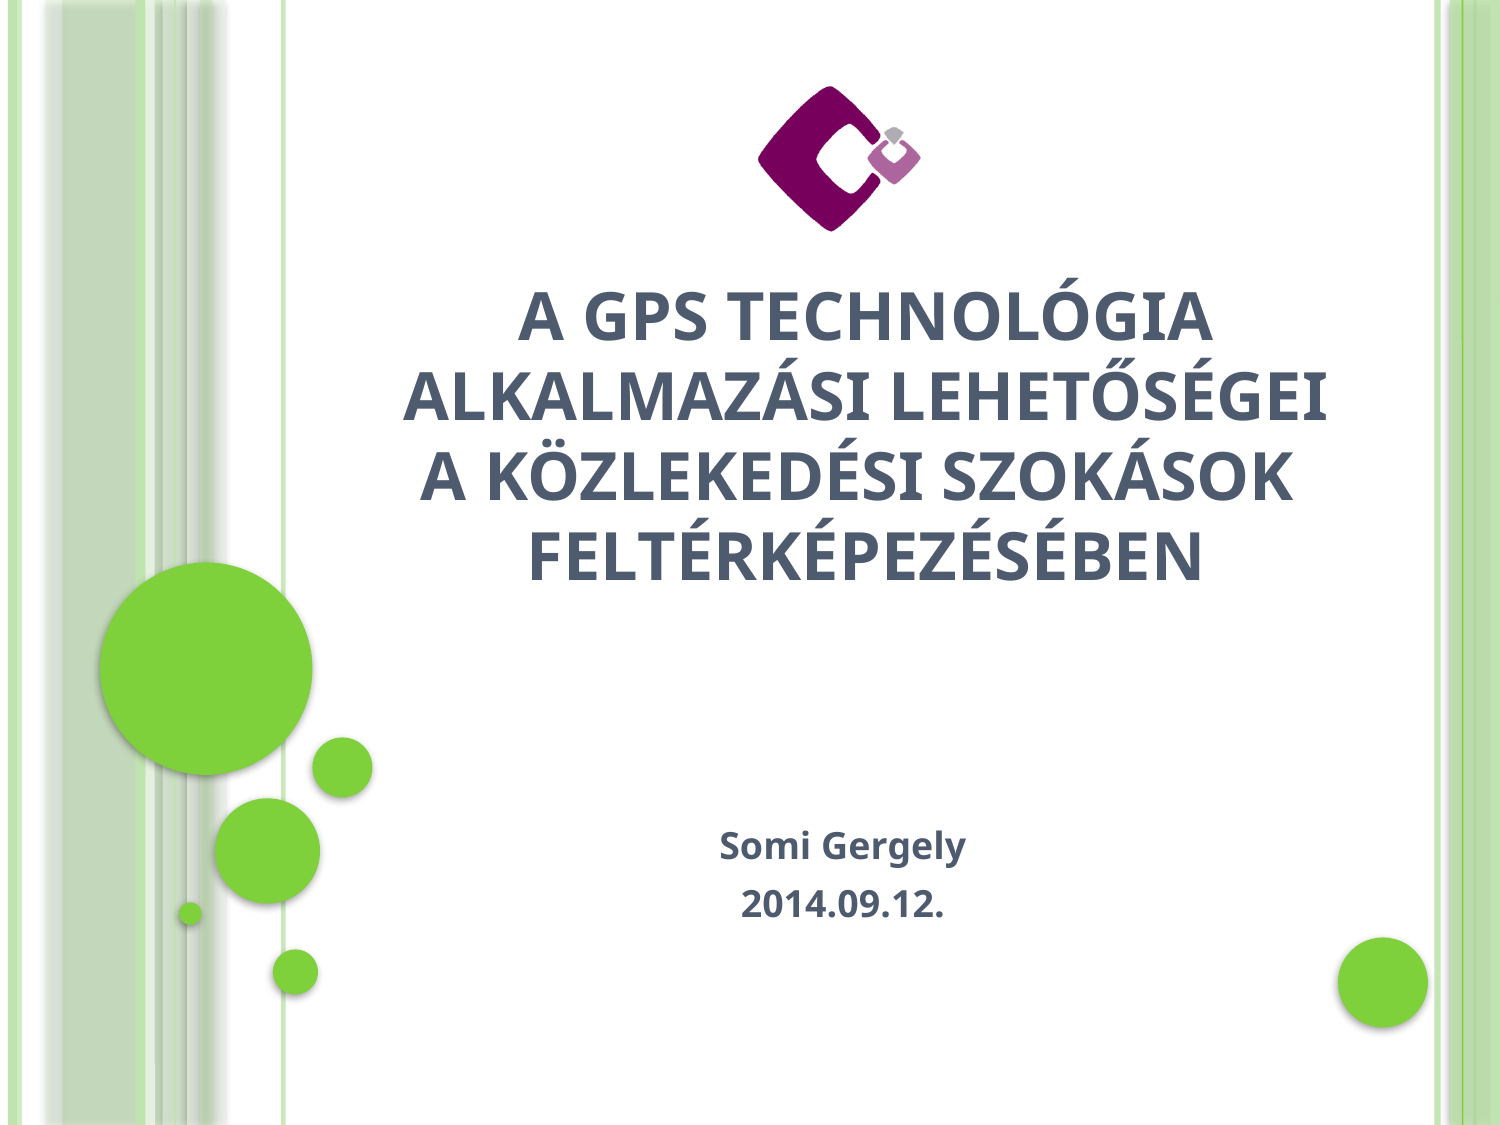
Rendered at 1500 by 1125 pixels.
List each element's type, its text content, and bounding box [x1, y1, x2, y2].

title a gps technológia alkalmazási lehetőségei a közlekedési szokások feltérképezésében [360, 290, 1373, 602]
picture [749, 77, 928, 240]
subtitle Somi Gergely 2014.09.12. [336, 814, 1350, 1040]
